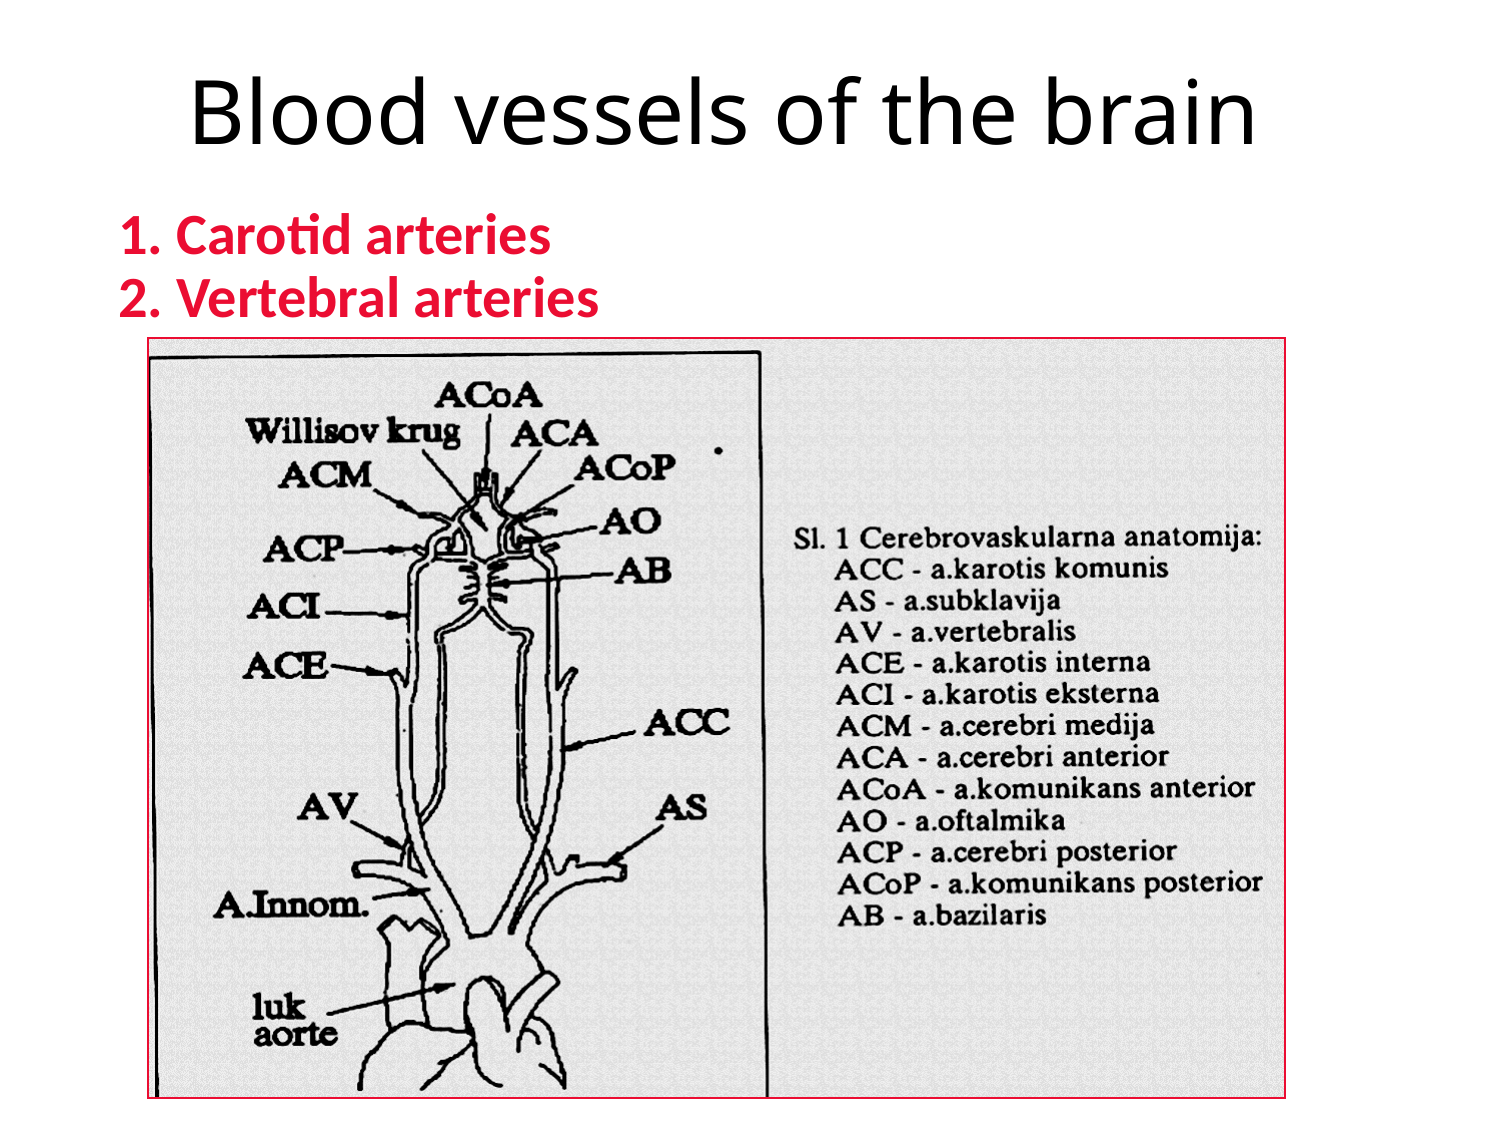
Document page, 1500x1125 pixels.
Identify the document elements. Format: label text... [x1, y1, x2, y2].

picture [147, 337, 1286, 1099]
list 1. Carotid arteries 2. Vertebral arteries [103, 196, 1397, 911]
title Blood vessels of the brain [103, 59, 1397, 173]
